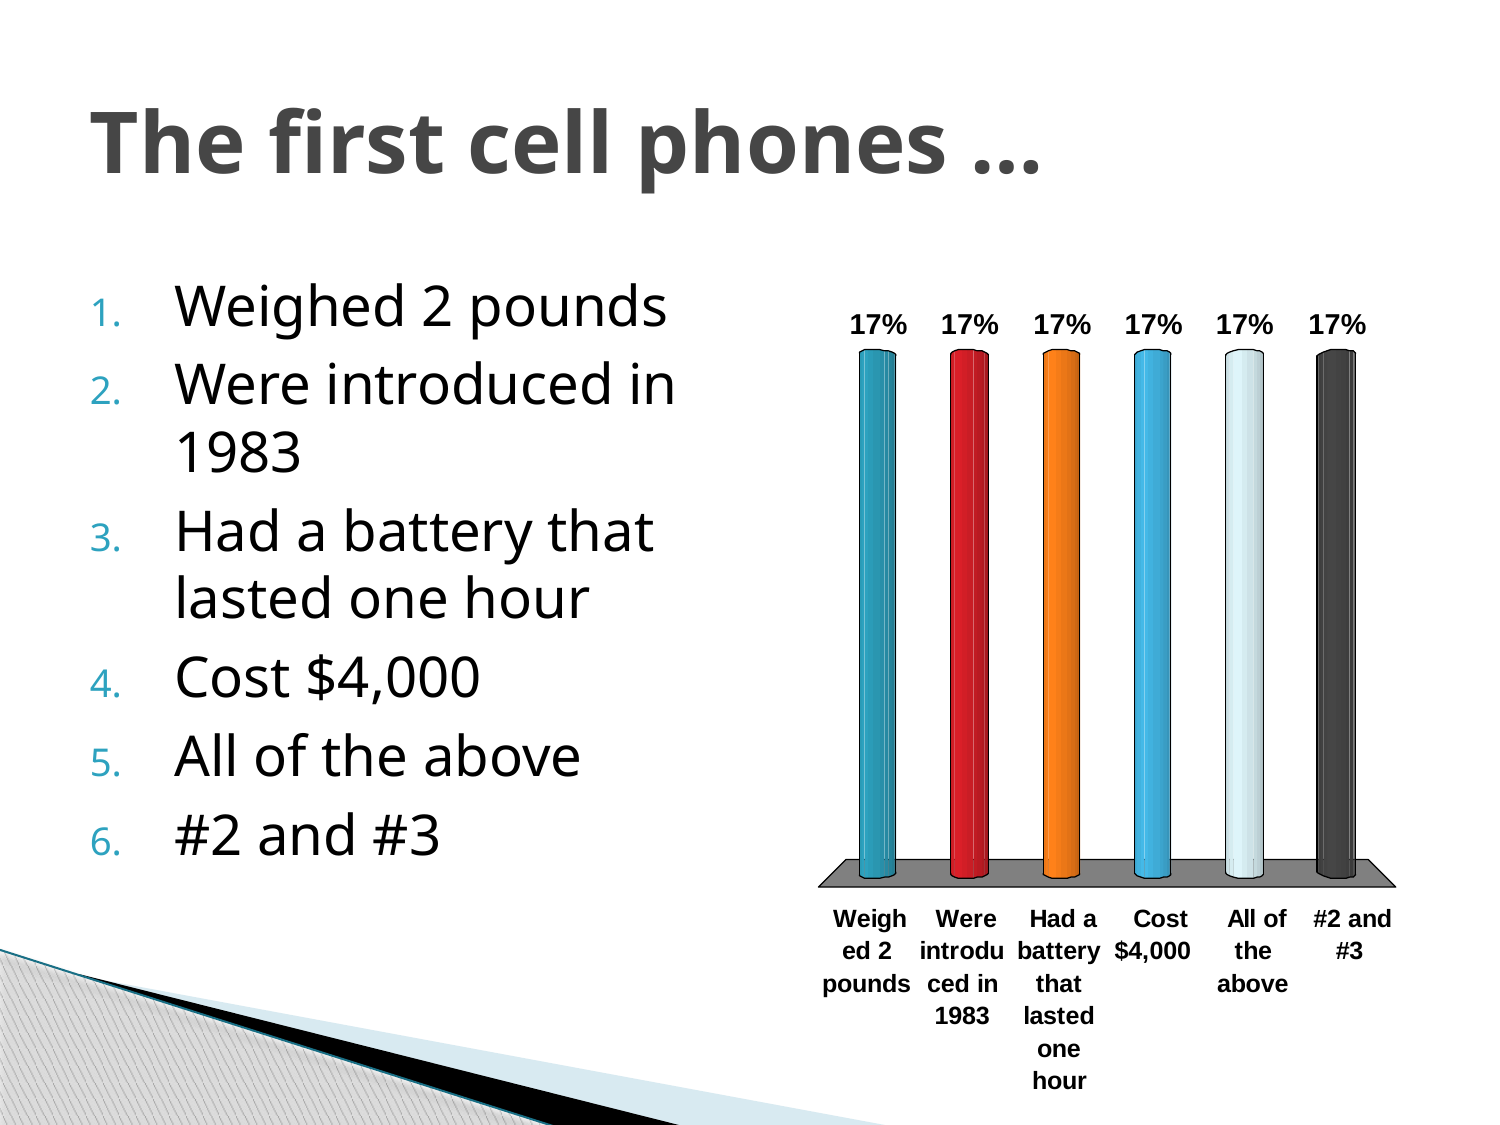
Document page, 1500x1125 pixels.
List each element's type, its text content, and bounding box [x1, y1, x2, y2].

title The first cell phones … [75, 45, 1425, 233]
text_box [739, 270, 1490, 1115]
list Weighed 2 pounds Were introduced in 1983 Had a battery that lasted one hour Cost $4,000 All of the above #2 and #3 [75, 262, 750, 1005]
